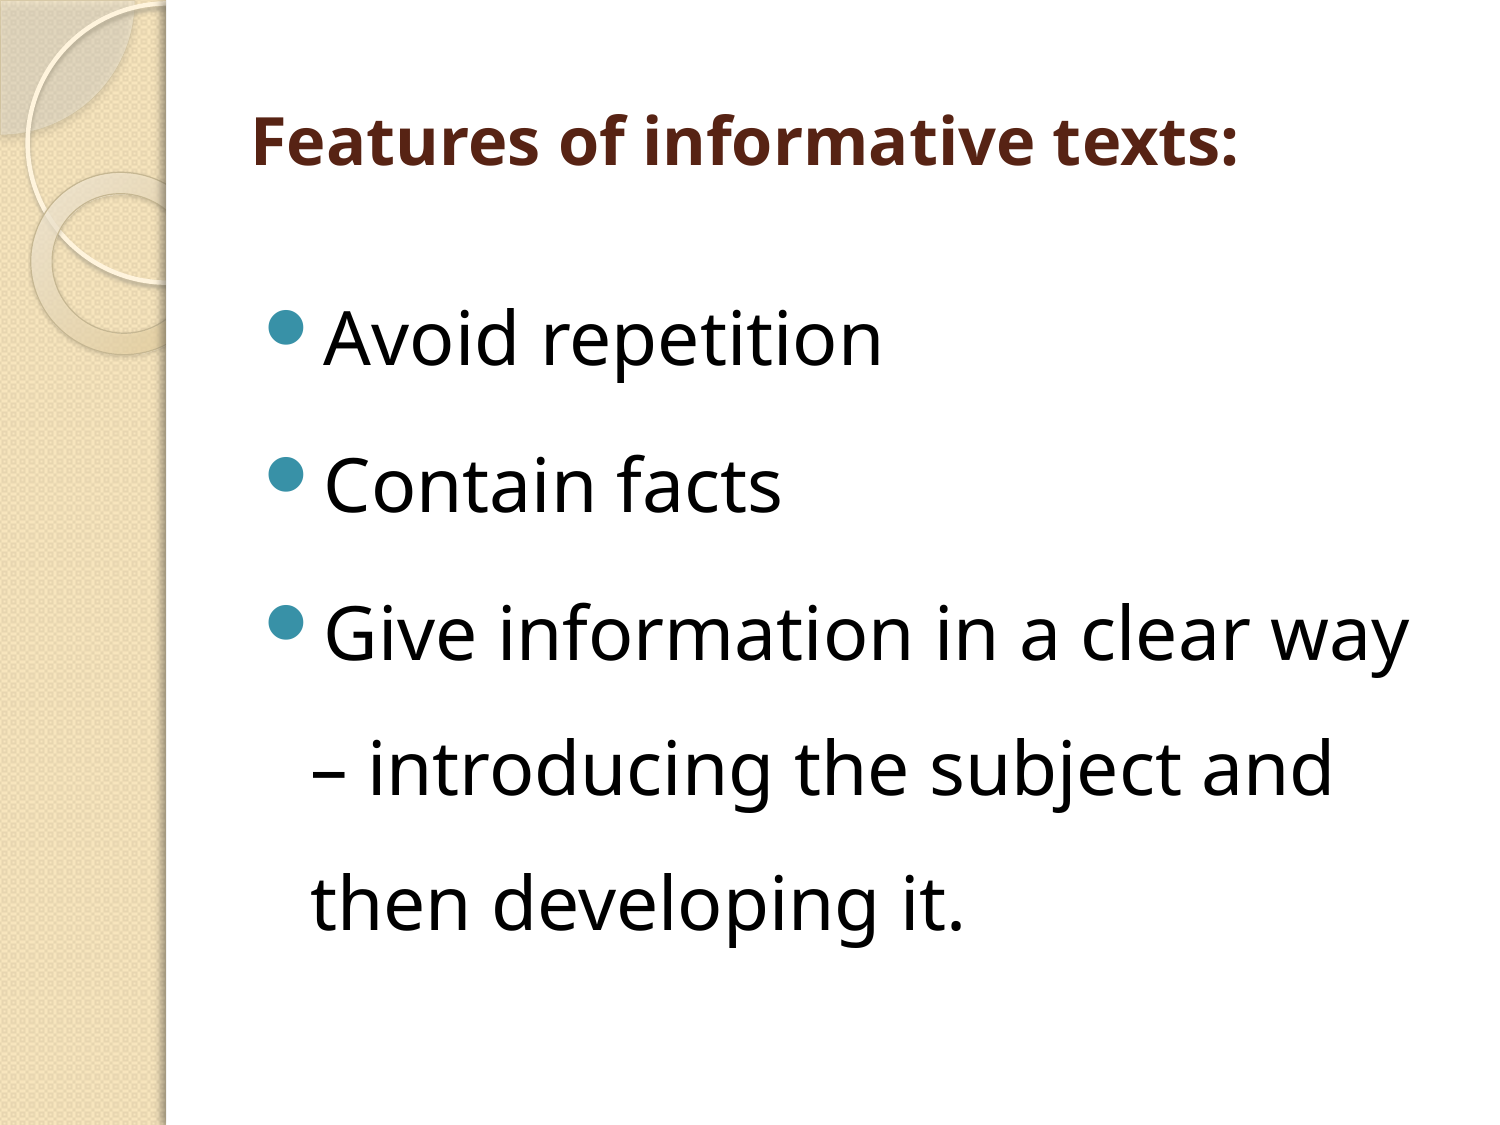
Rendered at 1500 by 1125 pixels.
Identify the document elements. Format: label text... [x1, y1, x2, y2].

title Features of informative texts: [235, 45, 1466, 233]
list Avoid repetition Contain facts Give information in a clear way – introducing the subject and then developing it. [235, 237, 1466, 1025]
